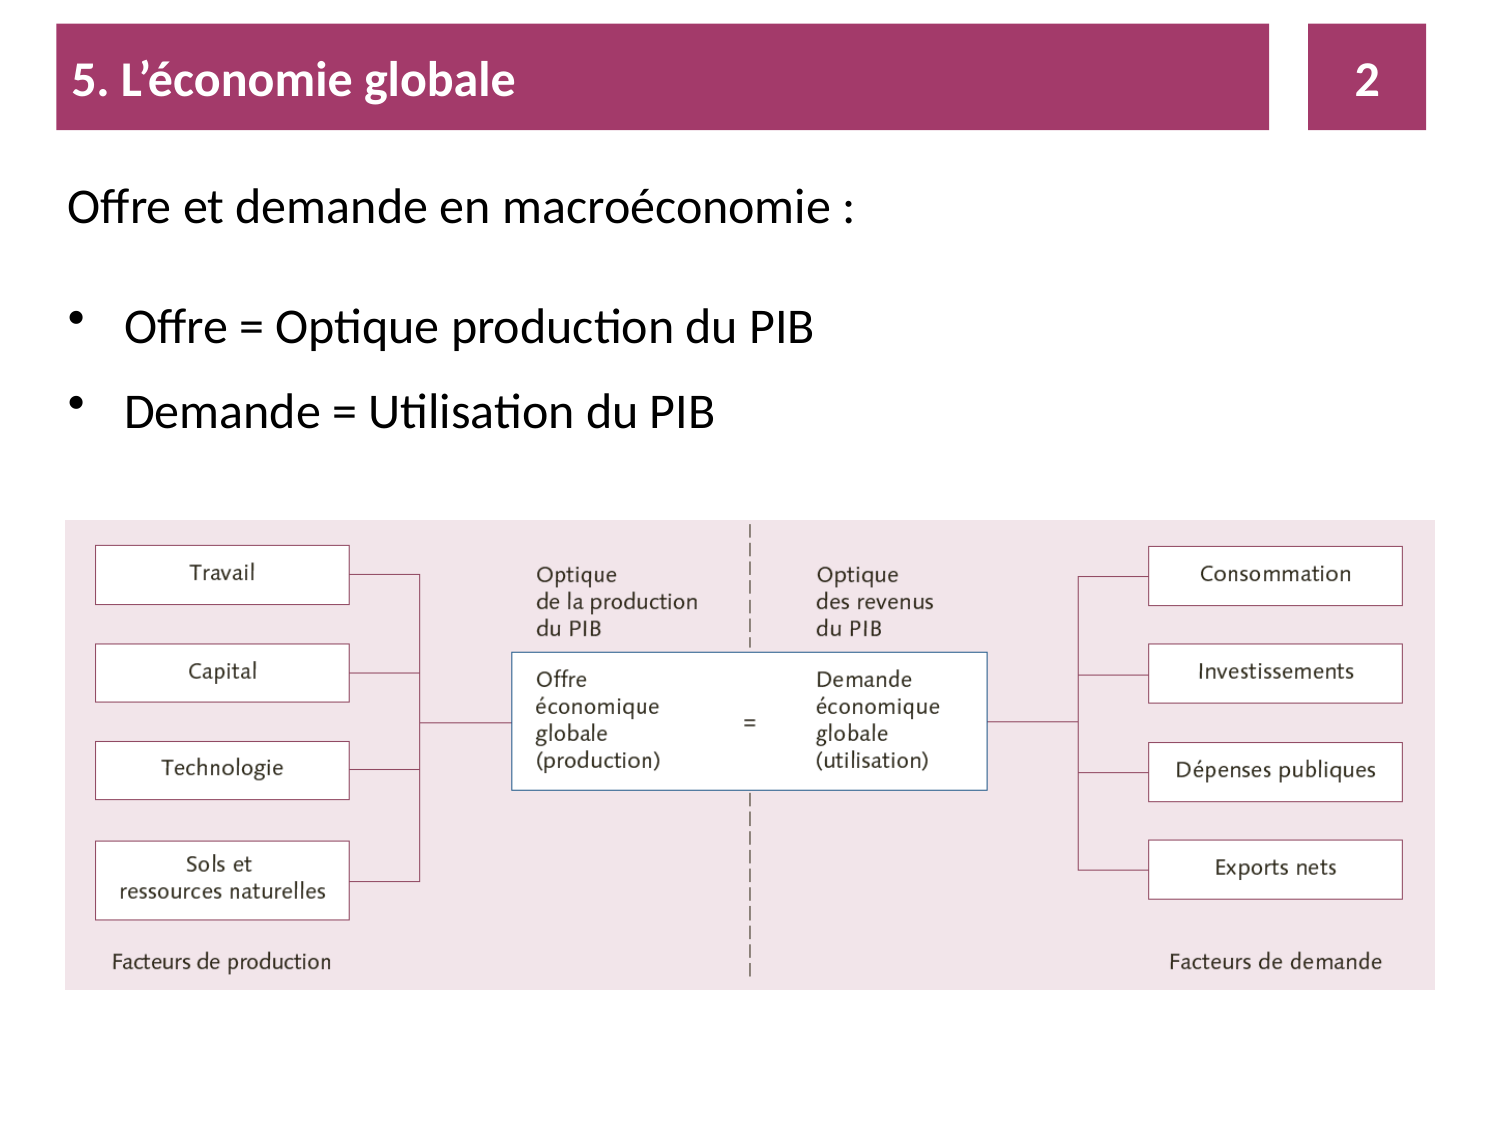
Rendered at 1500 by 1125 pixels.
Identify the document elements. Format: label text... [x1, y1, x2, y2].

text_box Offre et demande en macroéconomie : Offre = Optique production du PIB Demande = Utilisation du PIB [53, 166, 1415, 447]
text_box 2 [1308, 23, 1427, 131]
picture [65, 520, 1435, 990]
text_box 5. L’économie globale [56, 23, 1270, 131]
